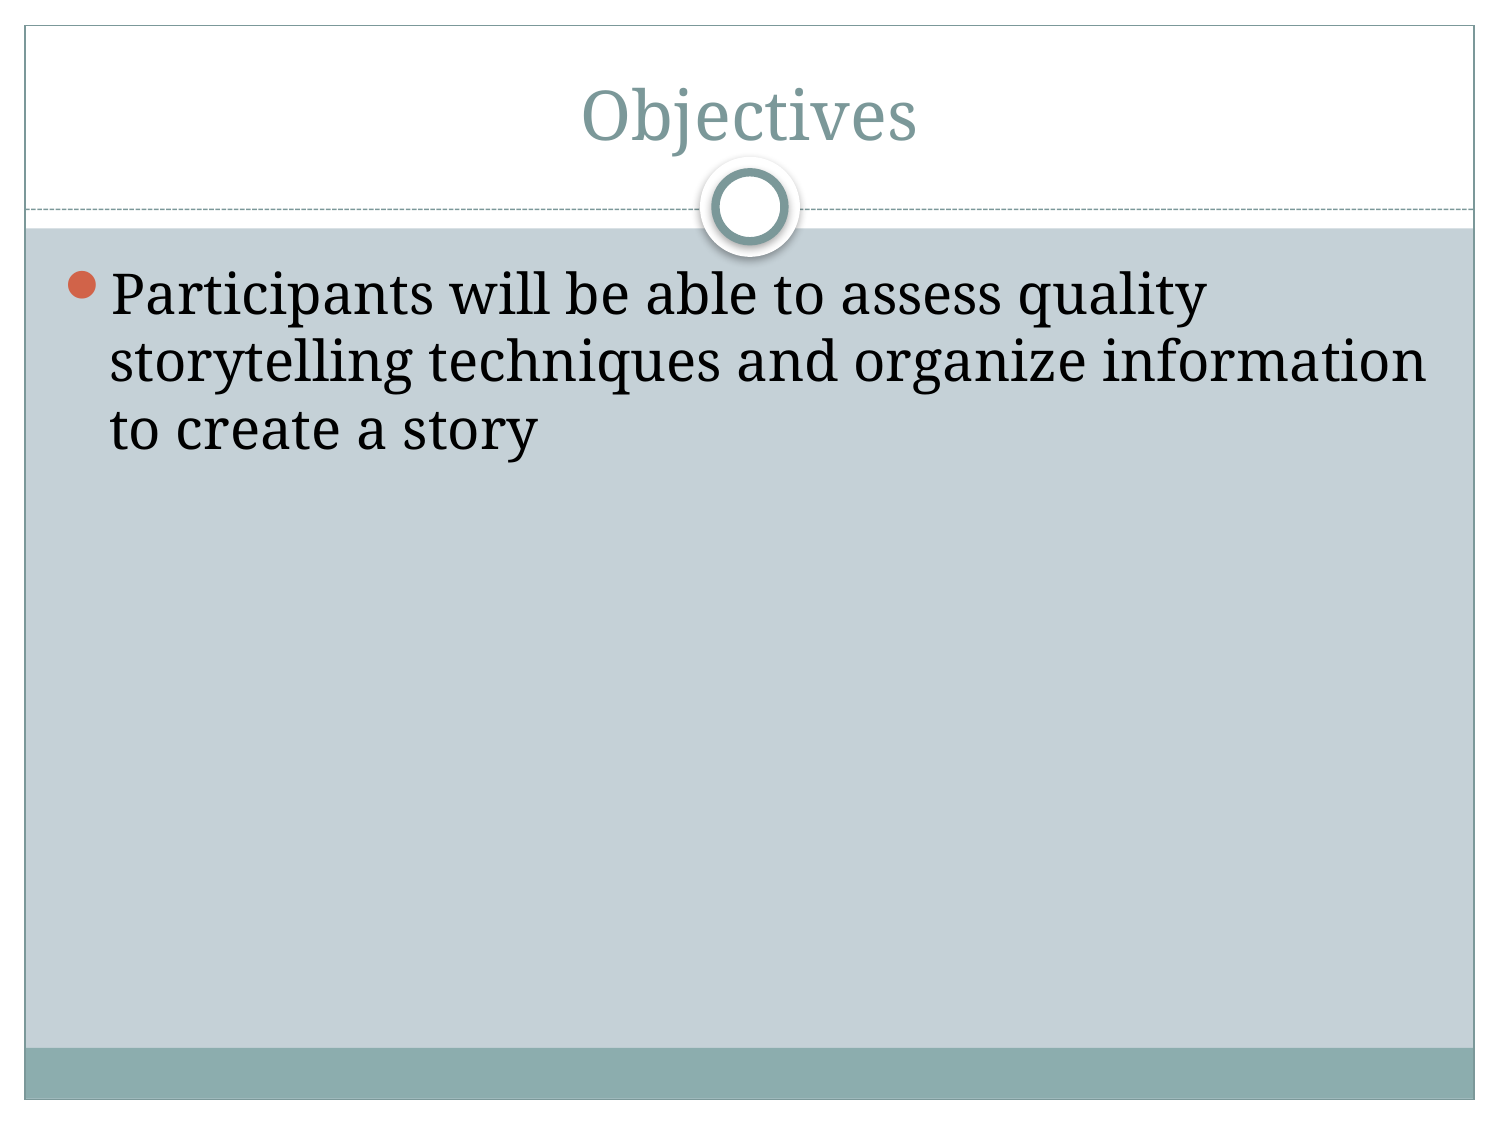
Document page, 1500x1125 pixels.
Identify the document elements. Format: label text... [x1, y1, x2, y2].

list Participants will be able to assess quality storytelling techniques and organize information to create a story [49, 250, 1445, 1001]
title Objectives [49, 37, 1450, 162]
